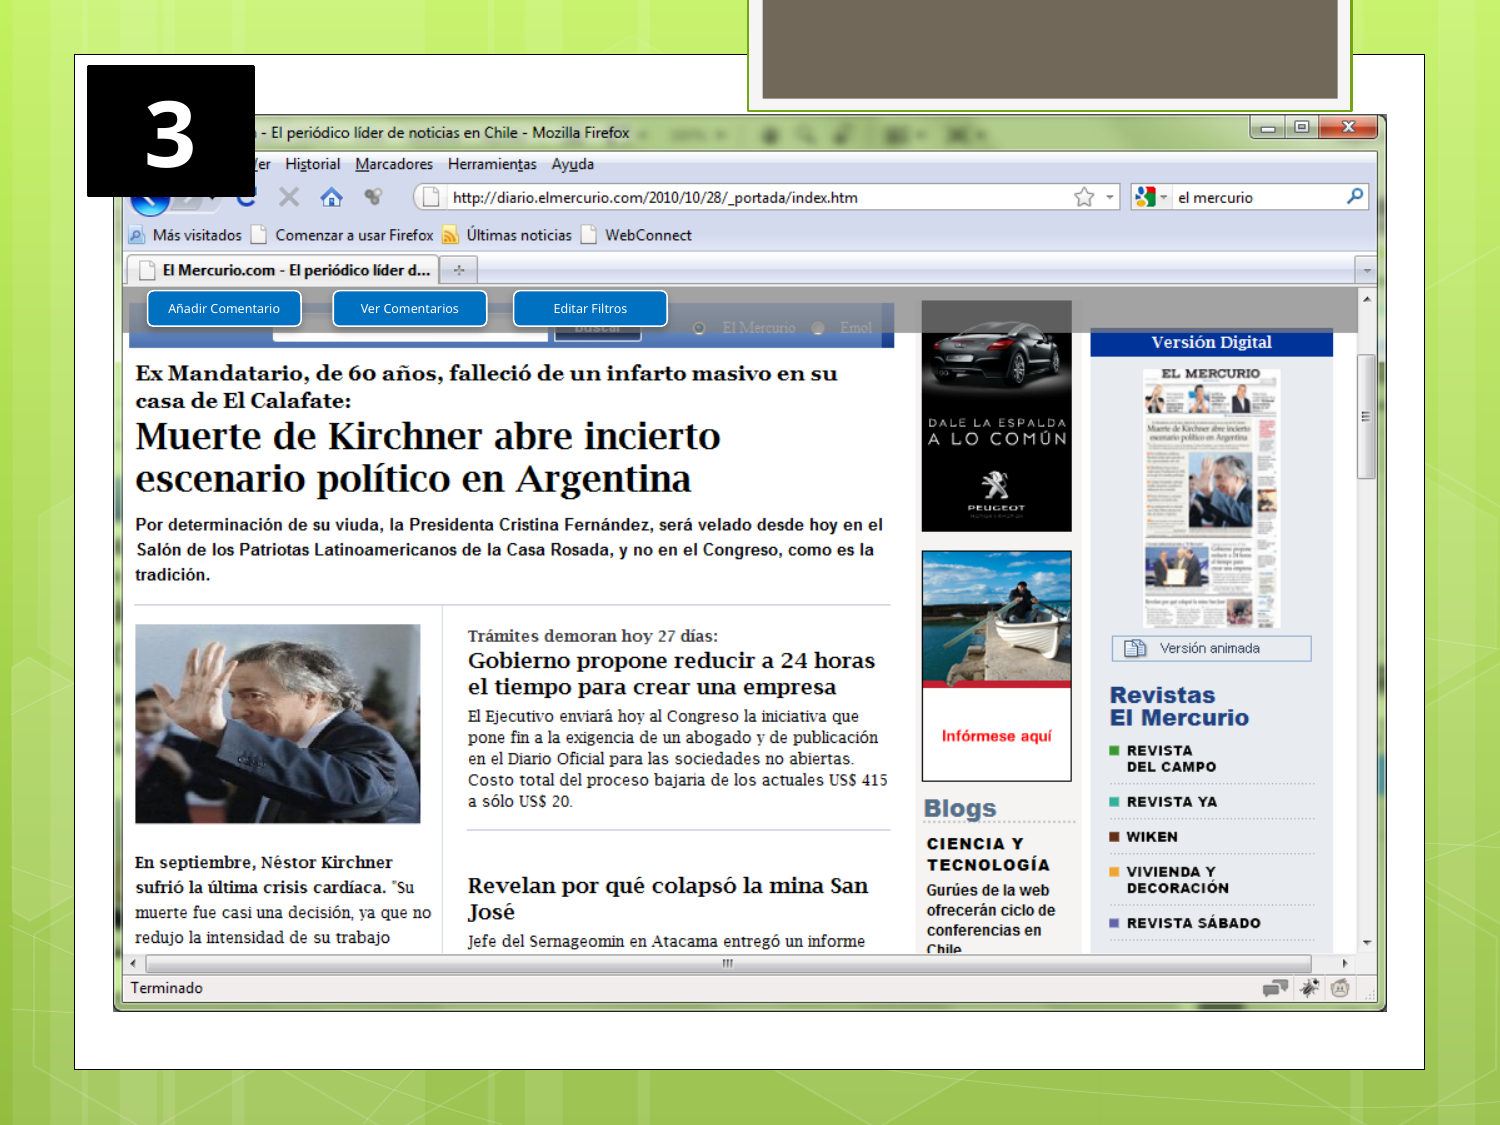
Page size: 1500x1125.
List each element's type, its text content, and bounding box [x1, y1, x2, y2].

text_box 3 [87, 65, 255, 197]
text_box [147, 290, 668, 327]
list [113, 113, 1387, 1012]
